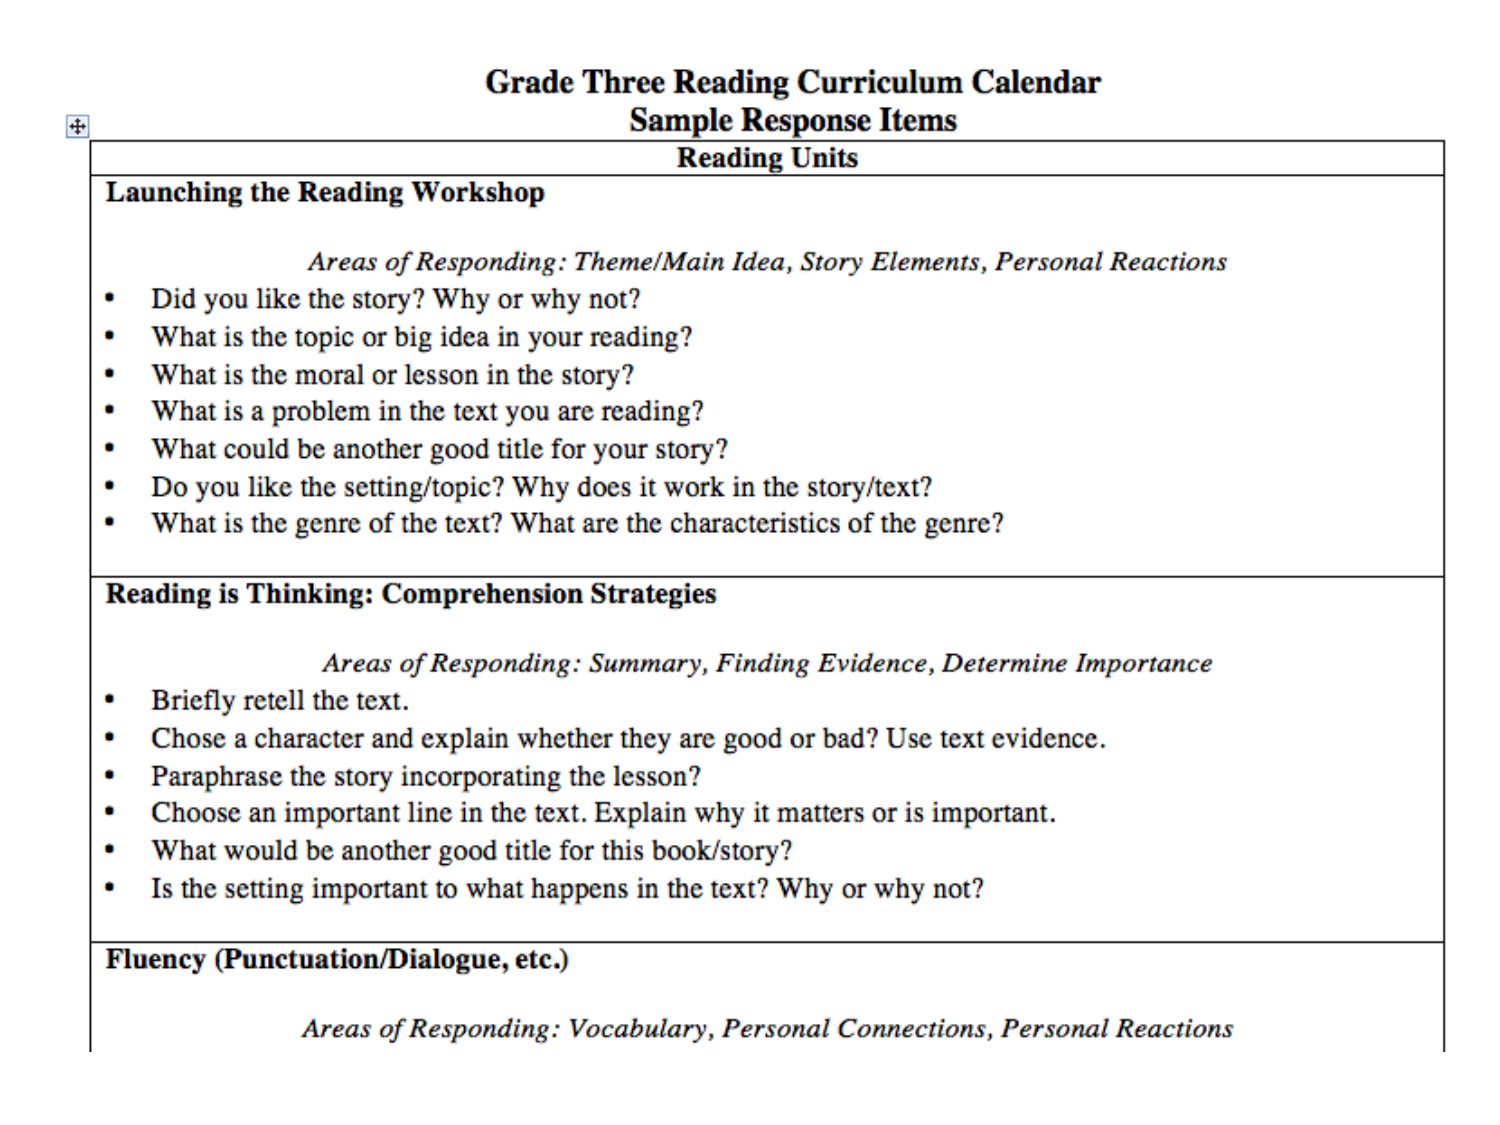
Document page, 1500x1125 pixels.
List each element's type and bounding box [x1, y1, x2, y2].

picture [23, 59, 1479, 1052]
